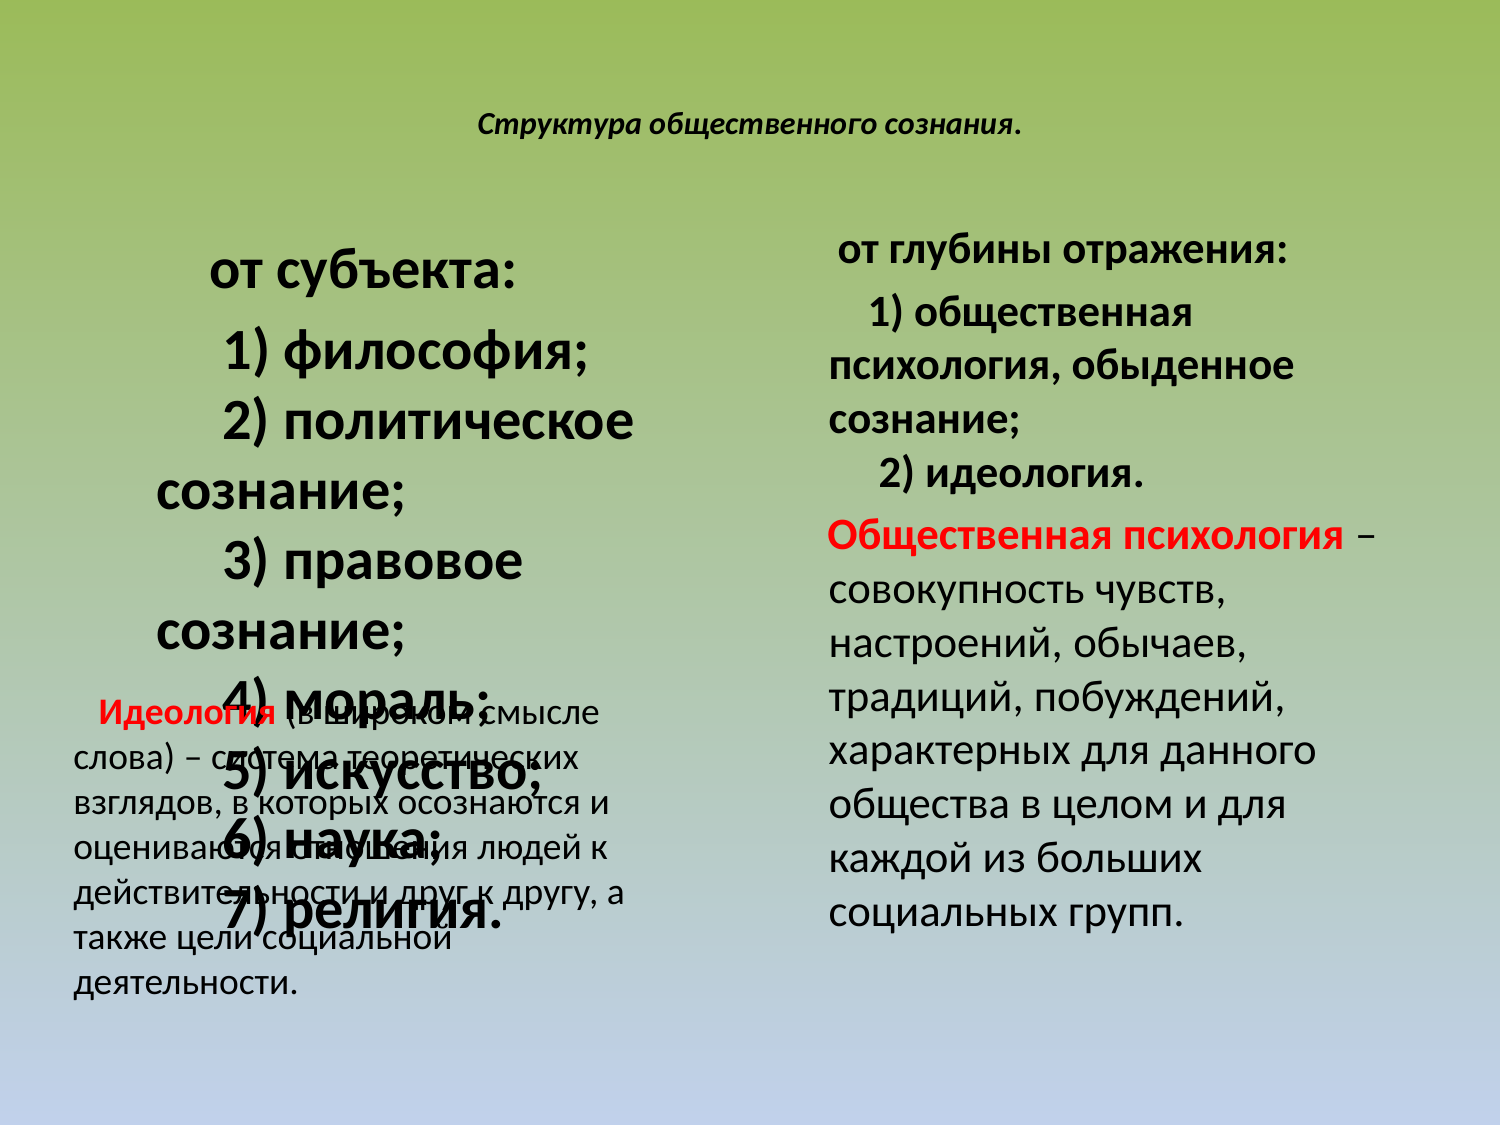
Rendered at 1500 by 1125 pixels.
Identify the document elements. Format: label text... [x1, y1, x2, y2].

list от глубины отражения: 1) общественная психология, обыденное сознание; 2) идеология. Общественная психология – совокупность чувств, настроений, обычаев, традиций, побуждений, характерных для данного общества в целом и для каждой из больших социальных групп. [762, 210, 1425, 1005]
text_box Идеология (в широком смысле слова) – система теоретических взглядов, в которых осознаются и оцениваются отношения людей к действительности и друг к другу, а также цели социальной деятельности. [58, 679, 703, 1055]
title Структура общественного сознания. [75, 93, 1425, 188]
list от субъекта: 1) философия; 2) политическое сознание; 3) правовое сознание; 4) мораль; 5) искусство; 6) наука; 7) религия. [75, 222, 738, 1005]
